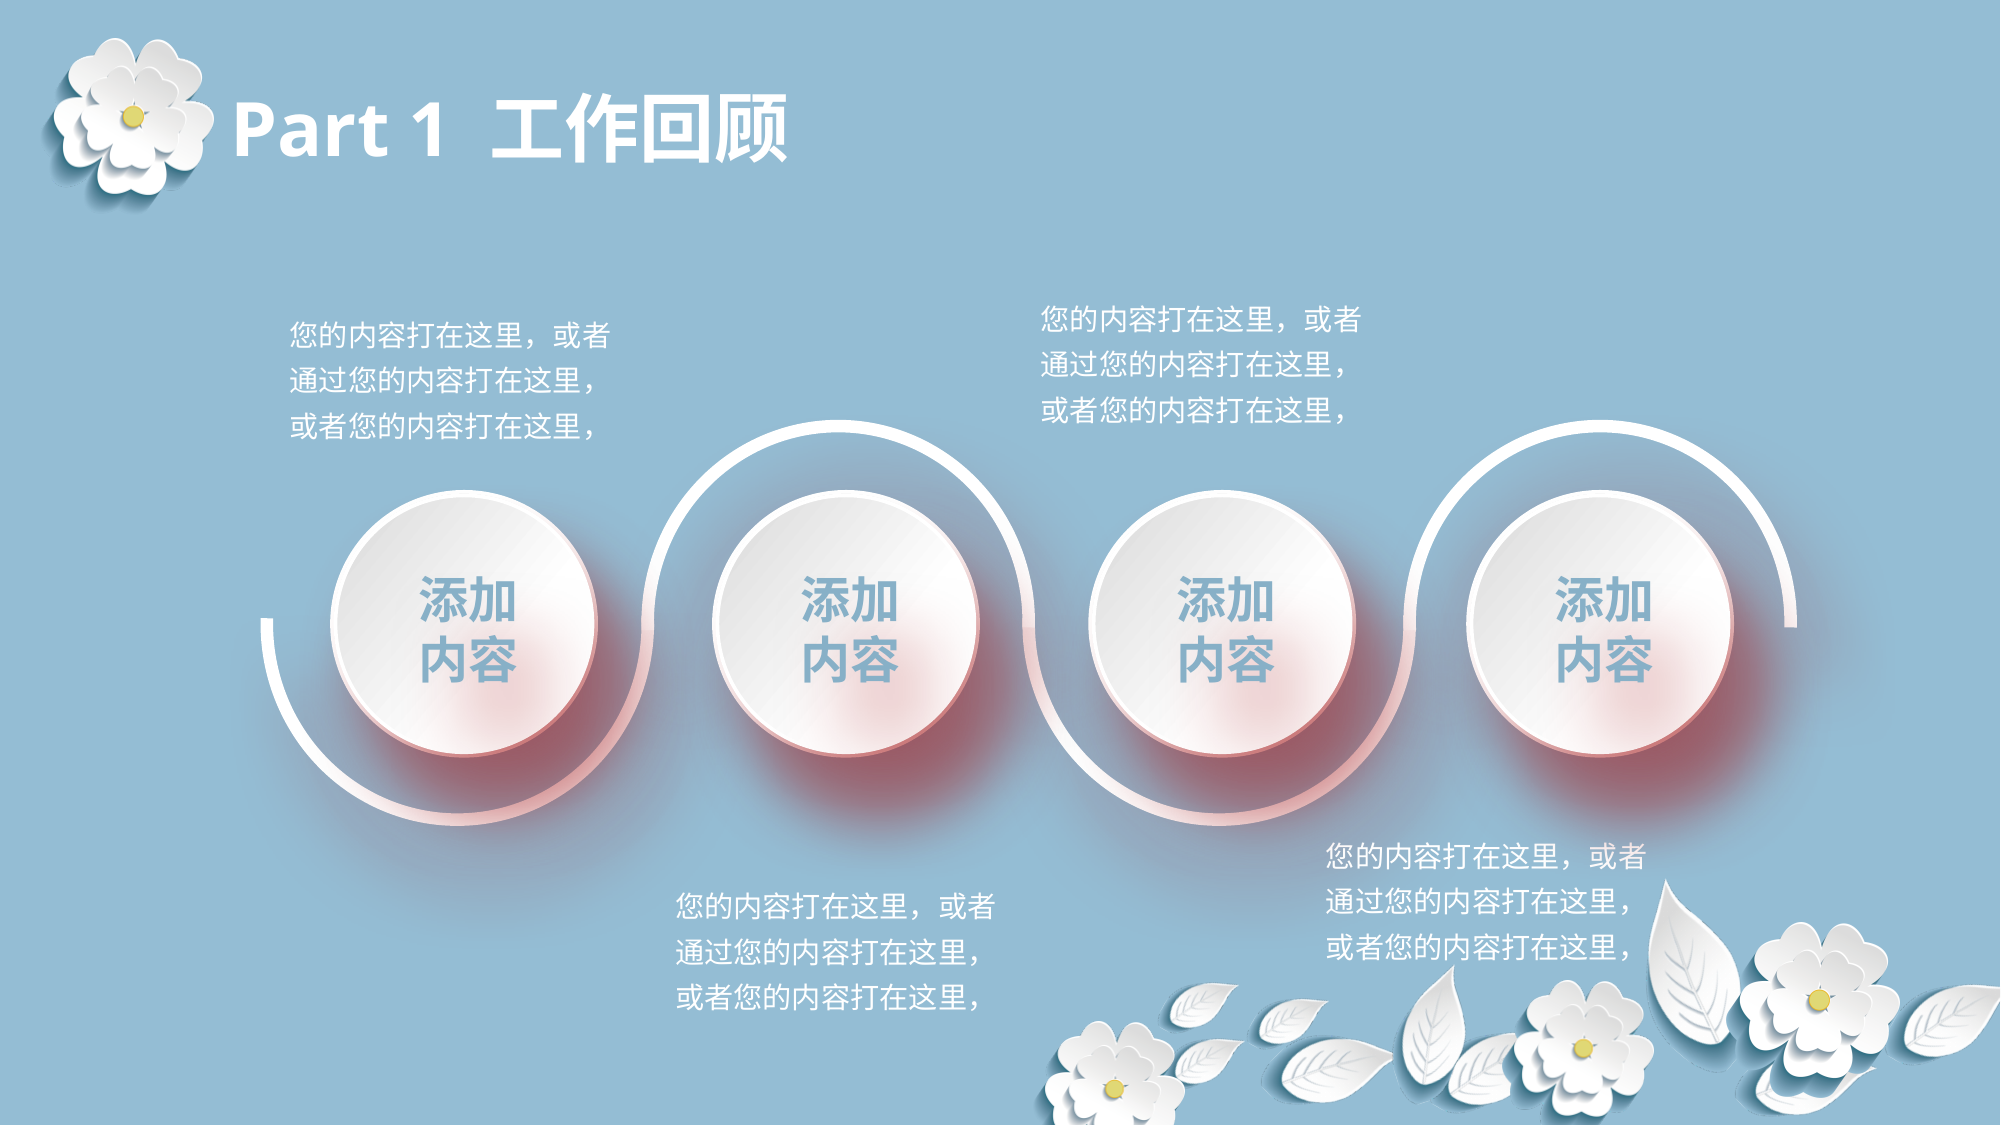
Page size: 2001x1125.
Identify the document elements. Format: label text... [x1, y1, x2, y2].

picture [1244, 889, 2001, 1125]
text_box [331, 491, 597, 756]
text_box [266, 425, 1791, 820]
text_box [1468, 491, 1733, 756]
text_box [713, 491, 979, 756]
picture [1033, 958, 1244, 1125]
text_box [1025, 229, 1392, 437]
picture [40, 38, 214, 215]
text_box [1090, 491, 1355, 756]
text_box Part 1 工作回顾 [216, 74, 805, 179]
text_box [1310, 766, 1677, 974]
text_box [660, 816, 1026, 1024]
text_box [274, 245, 640, 453]
